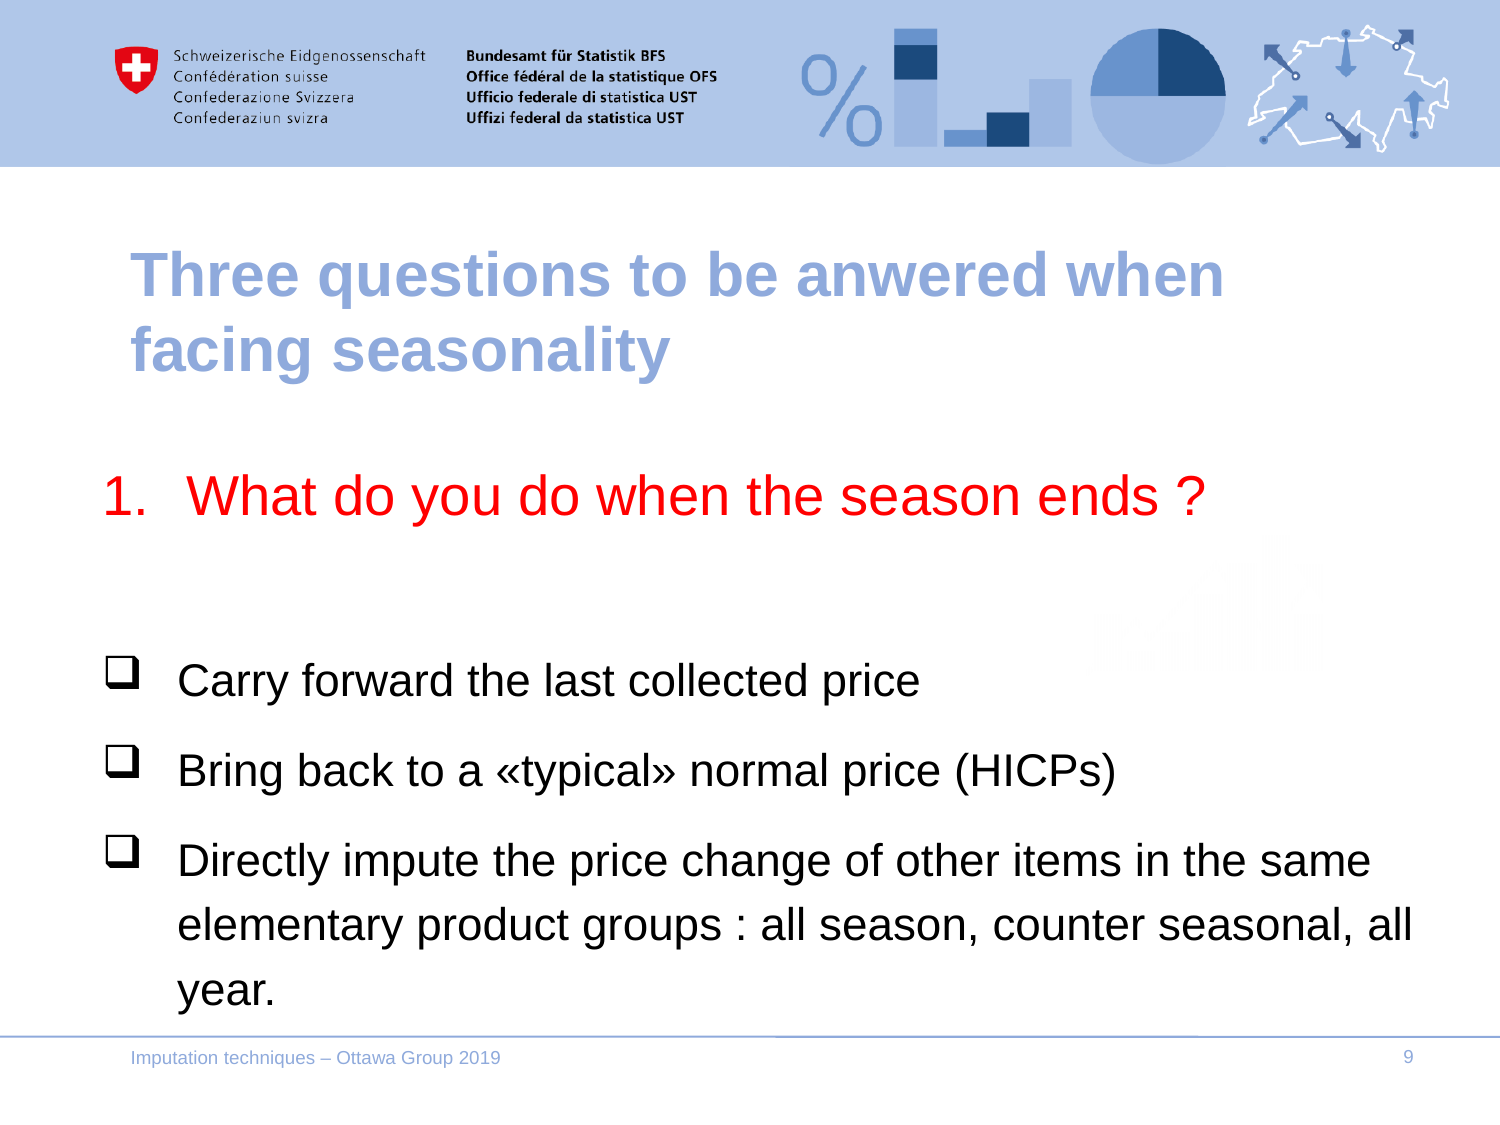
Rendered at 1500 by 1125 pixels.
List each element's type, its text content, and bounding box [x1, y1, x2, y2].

title Three questions to be anwered when facing seasonality [130, 233, 1414, 386]
picture [0, 0, 1500, 167]
list What do you do when the season ends ? Carry forward the last collected price Bring back to a «typical» normal price (HICPs) Directly impute the price change of other items in the same elementary product groups : all season, counter seasonal, all year. [101, 462, 1443, 1111]
